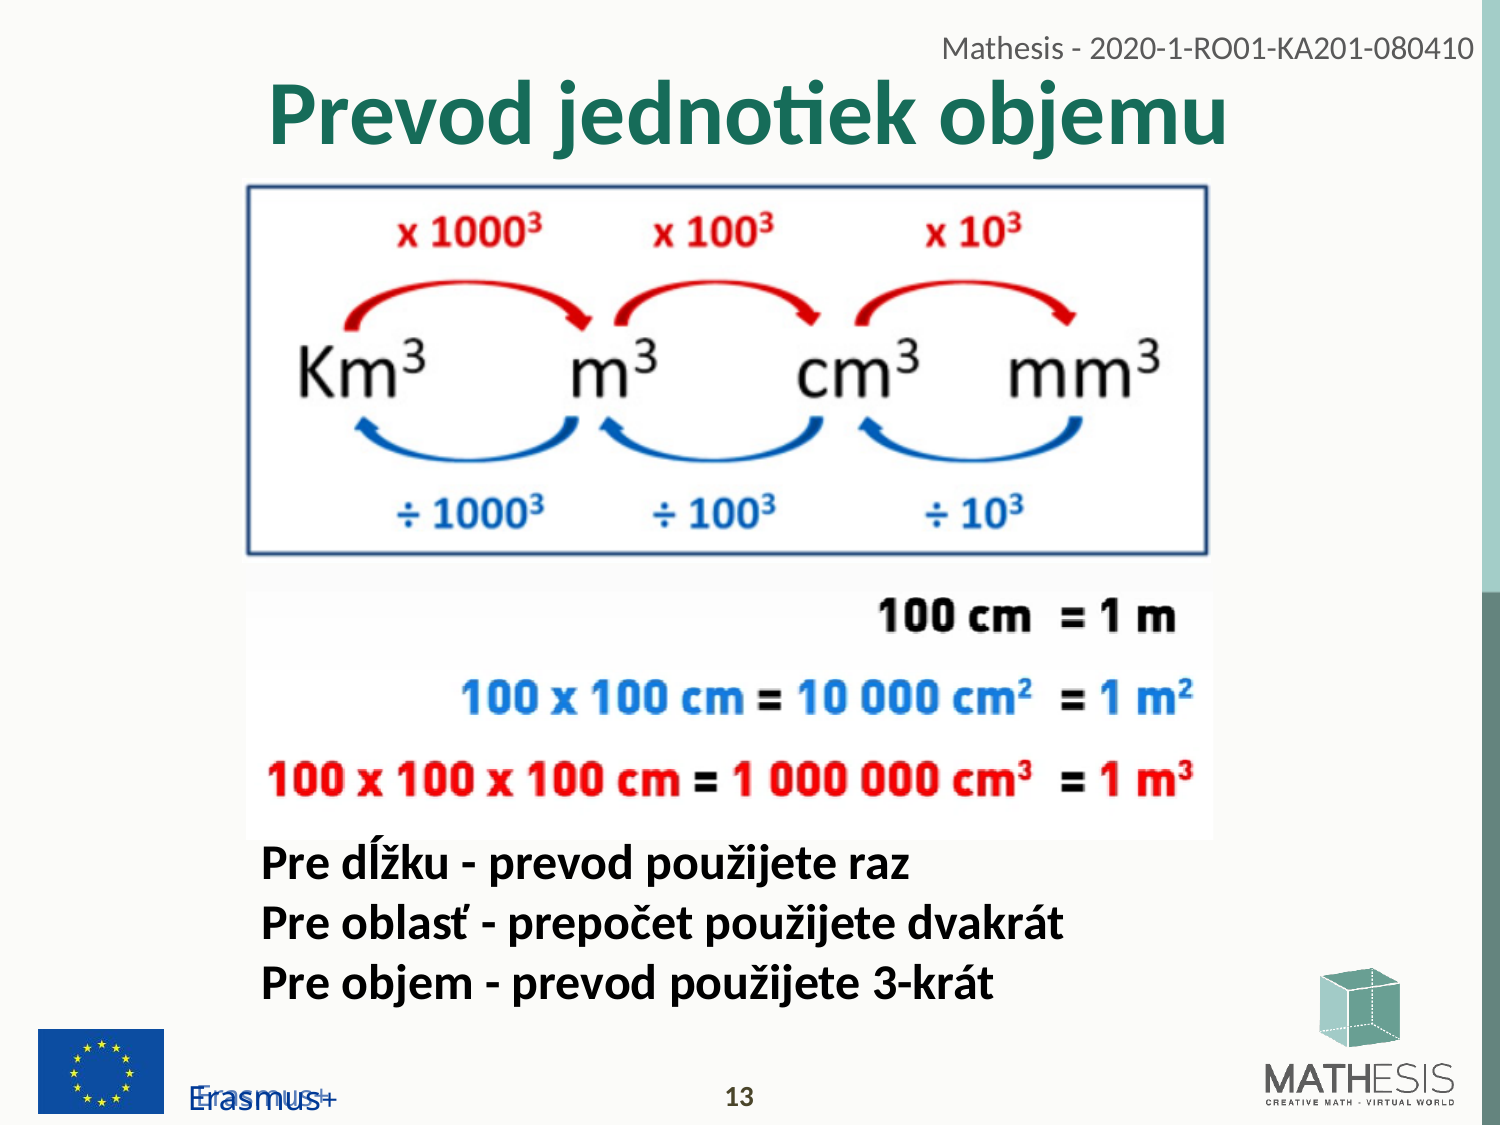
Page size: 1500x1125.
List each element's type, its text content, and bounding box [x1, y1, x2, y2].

picture [245, 566, 1214, 840]
title Prevod jednotiek objemu [75, 45, 1425, 233]
picture [38, 1029, 164, 1114]
picture [241, 177, 1212, 563]
text_box Pre dĺžku - prevod použijete raz Pre oblasť - prepočet použijete dvakrát Pre objem - prevod použijete 3-krát [246, 822, 1230, 1017]
